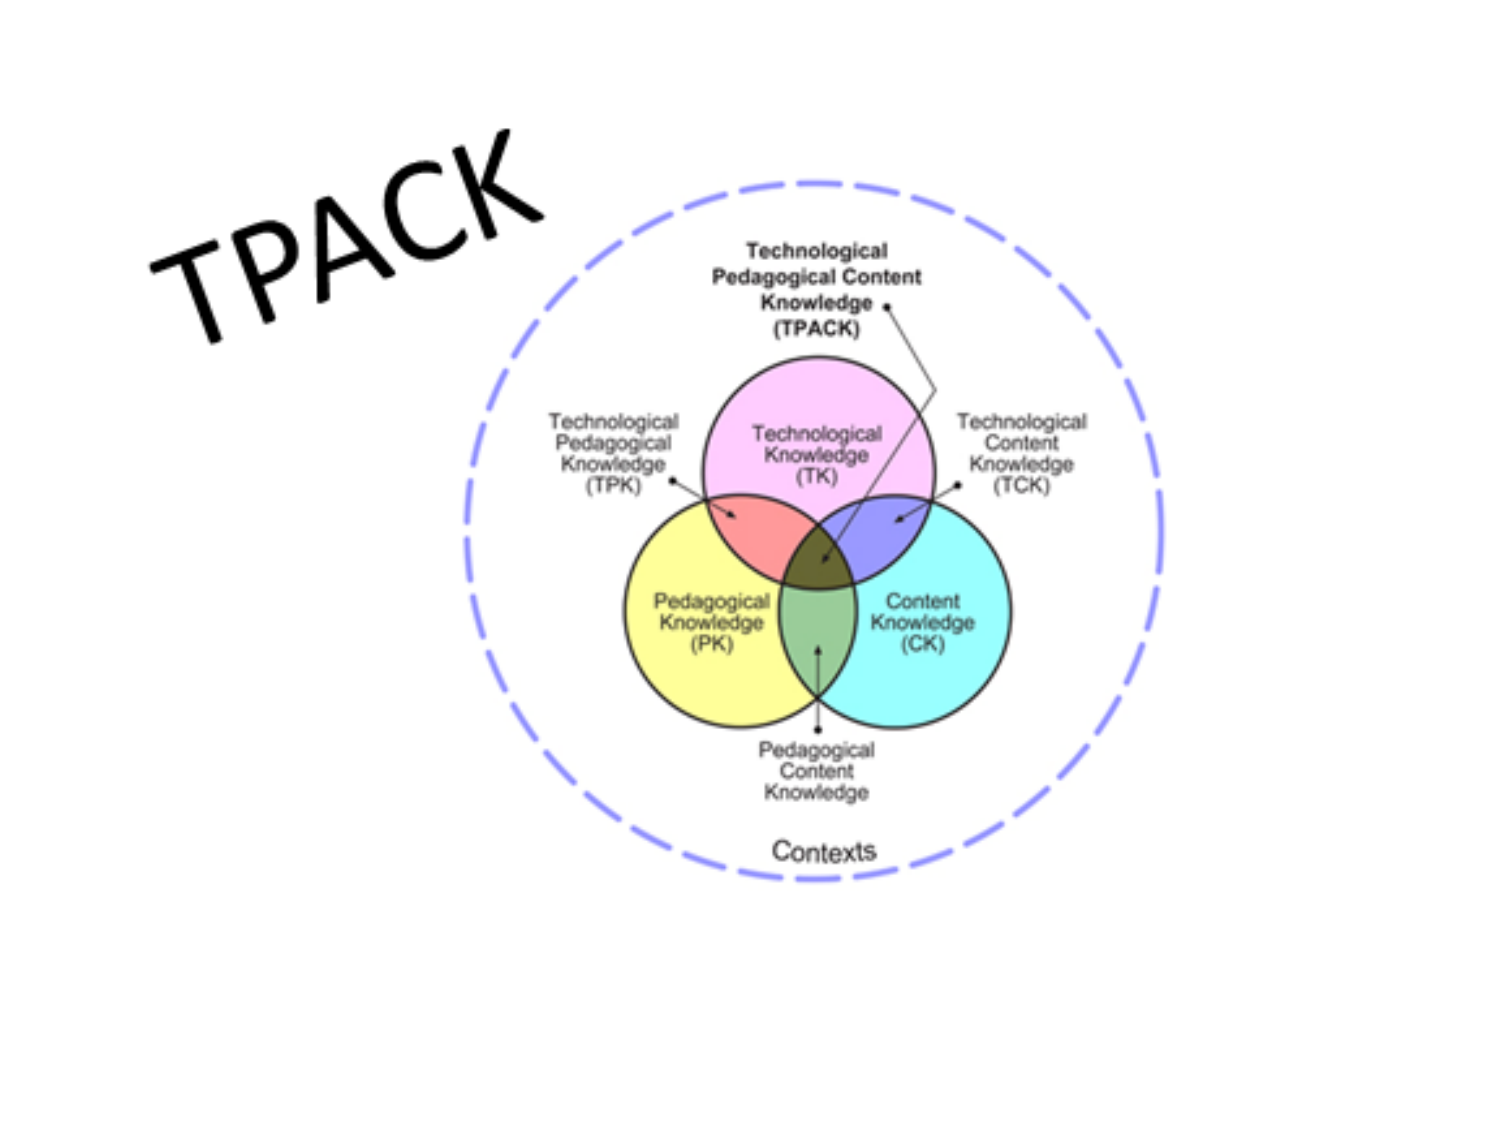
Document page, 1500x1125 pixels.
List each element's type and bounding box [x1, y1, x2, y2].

picture [99, 75, 1350, 1013]
